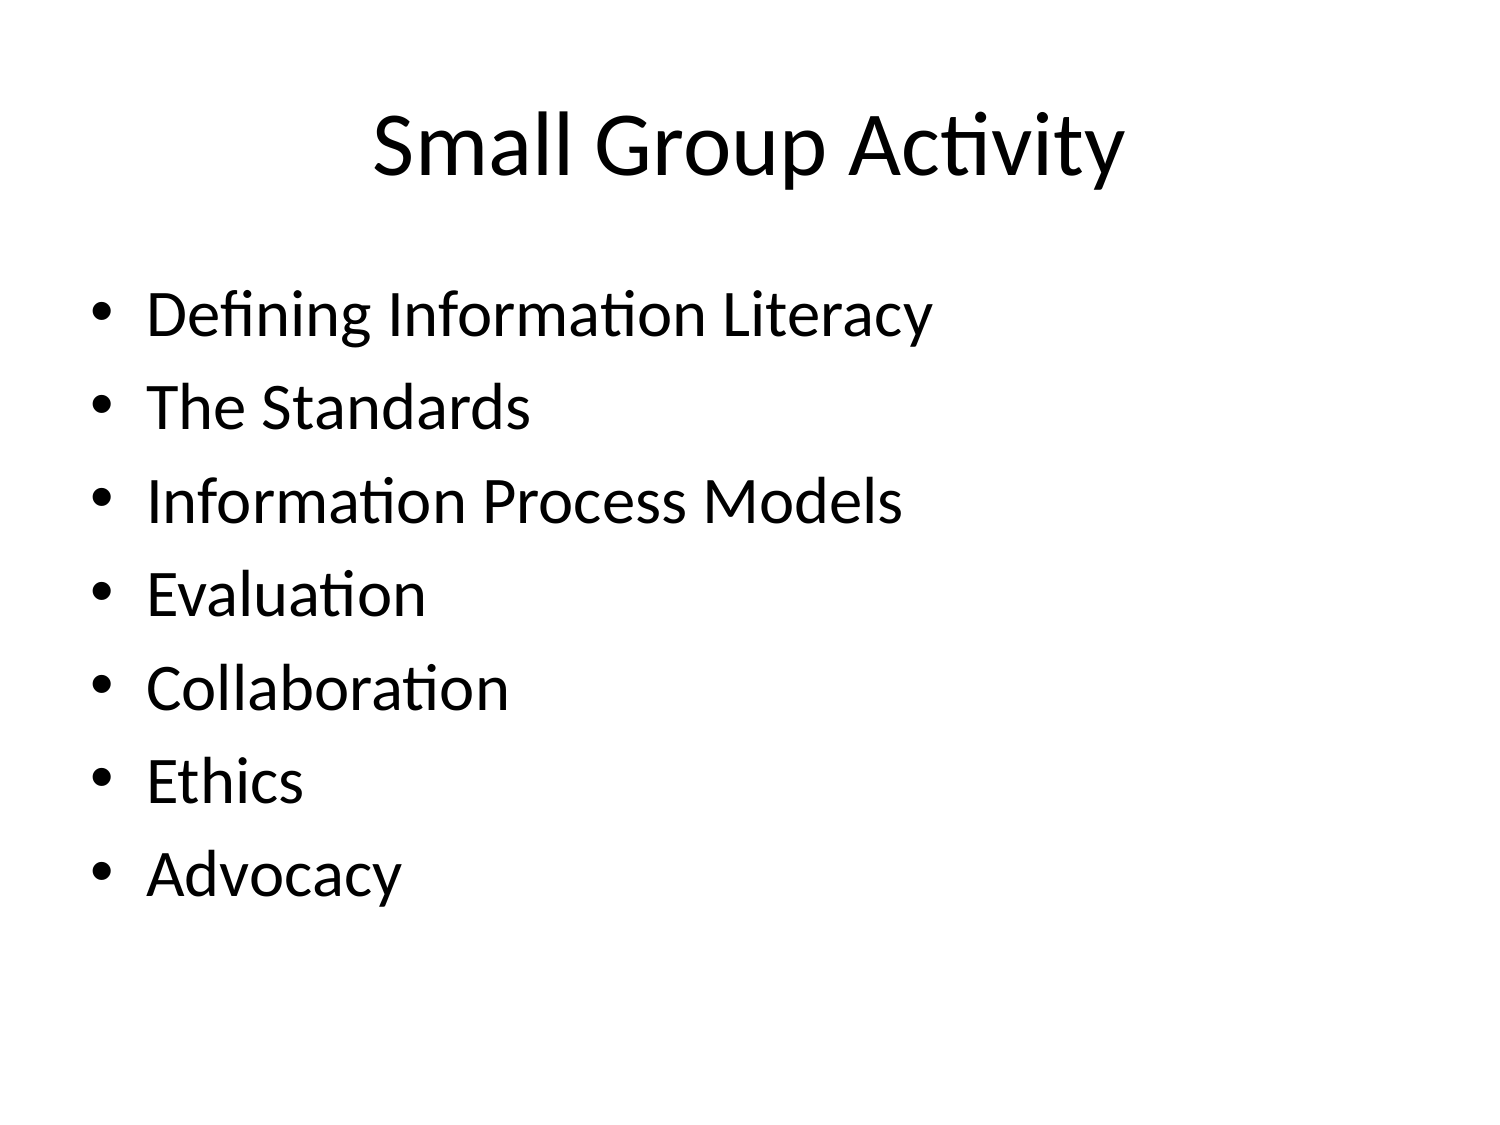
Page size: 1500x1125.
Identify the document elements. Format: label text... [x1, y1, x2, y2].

list Defining Information Literacy The Standards Information Process Models Evaluation Collaboration Ethics Advocacy [75, 262, 1425, 1005]
title Small Group Activity [75, 45, 1425, 233]
